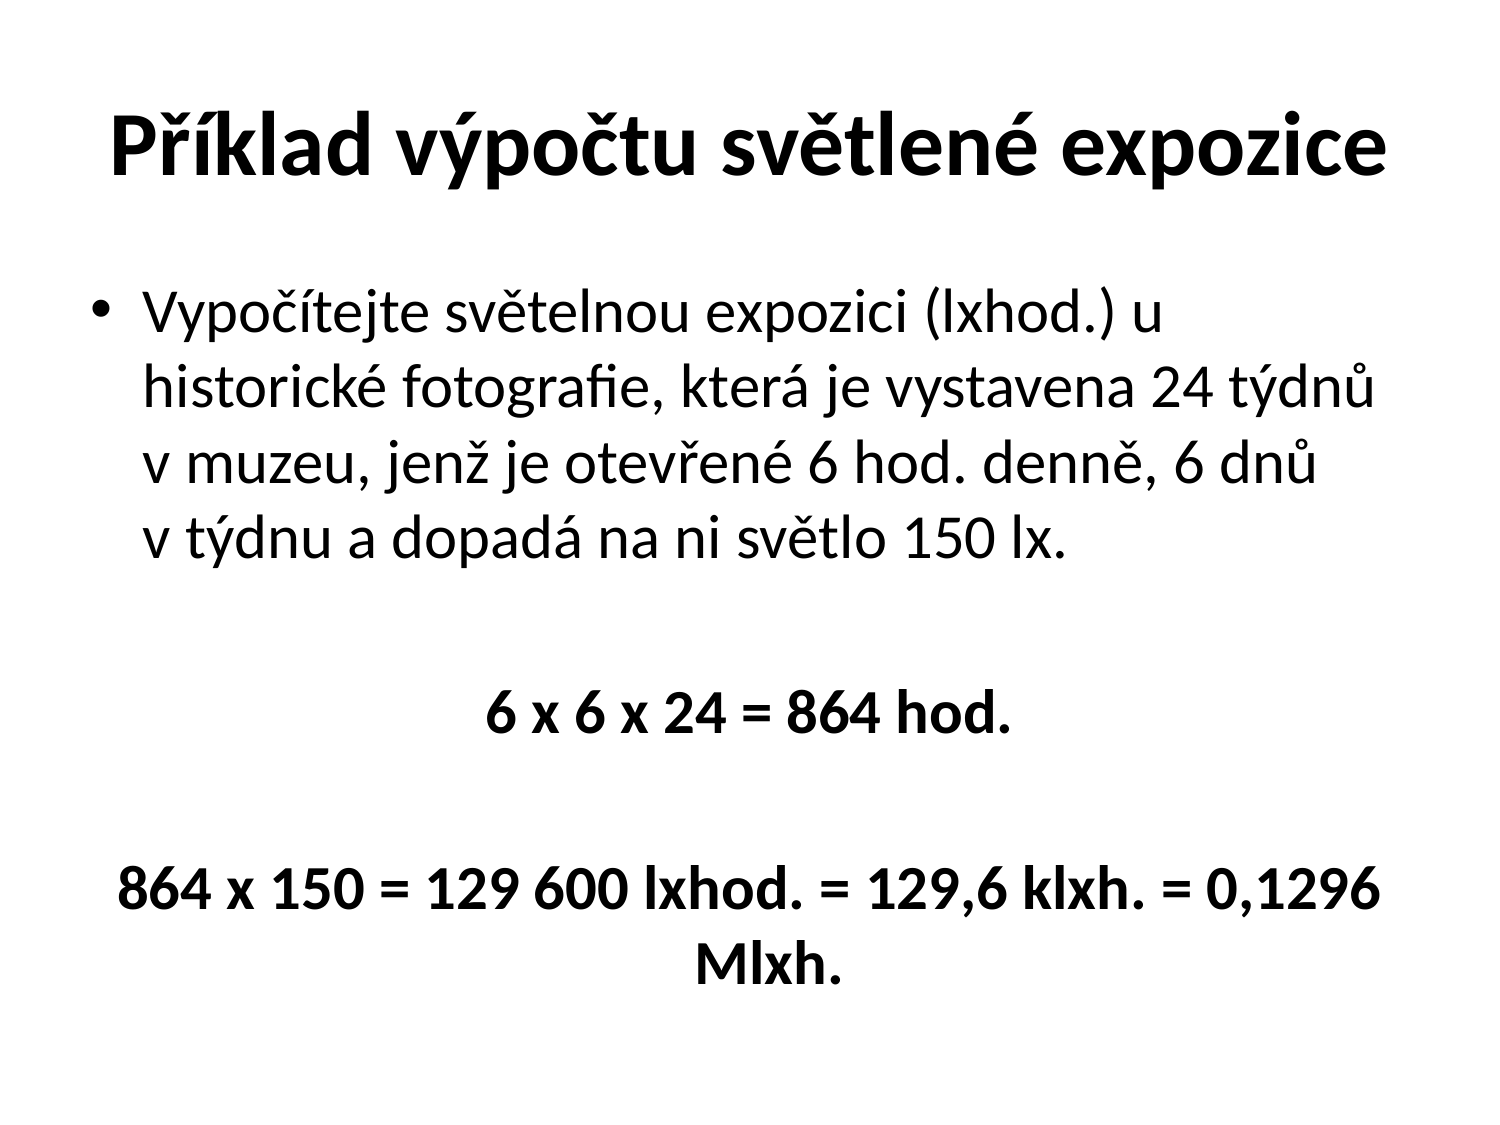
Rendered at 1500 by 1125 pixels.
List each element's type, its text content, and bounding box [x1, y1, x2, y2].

title Příklad výpočtu světlené expozice [75, 45, 1425, 233]
list Vypočítejte světelnou expozici (lxhod.) u historické fotografie, která je vystavena 24 týdnů v muzeu, jenž je otevřené 6 hod. denně, 6 dnů v týdnu a dopadá na ni světlo 150 lx. 6 x 6 x 24 = 864 hod. 864 x 150 = 129 600 lxhod. = 129,6 klxh. = 0,1296 Mlxh. [75, 262, 1425, 1005]
